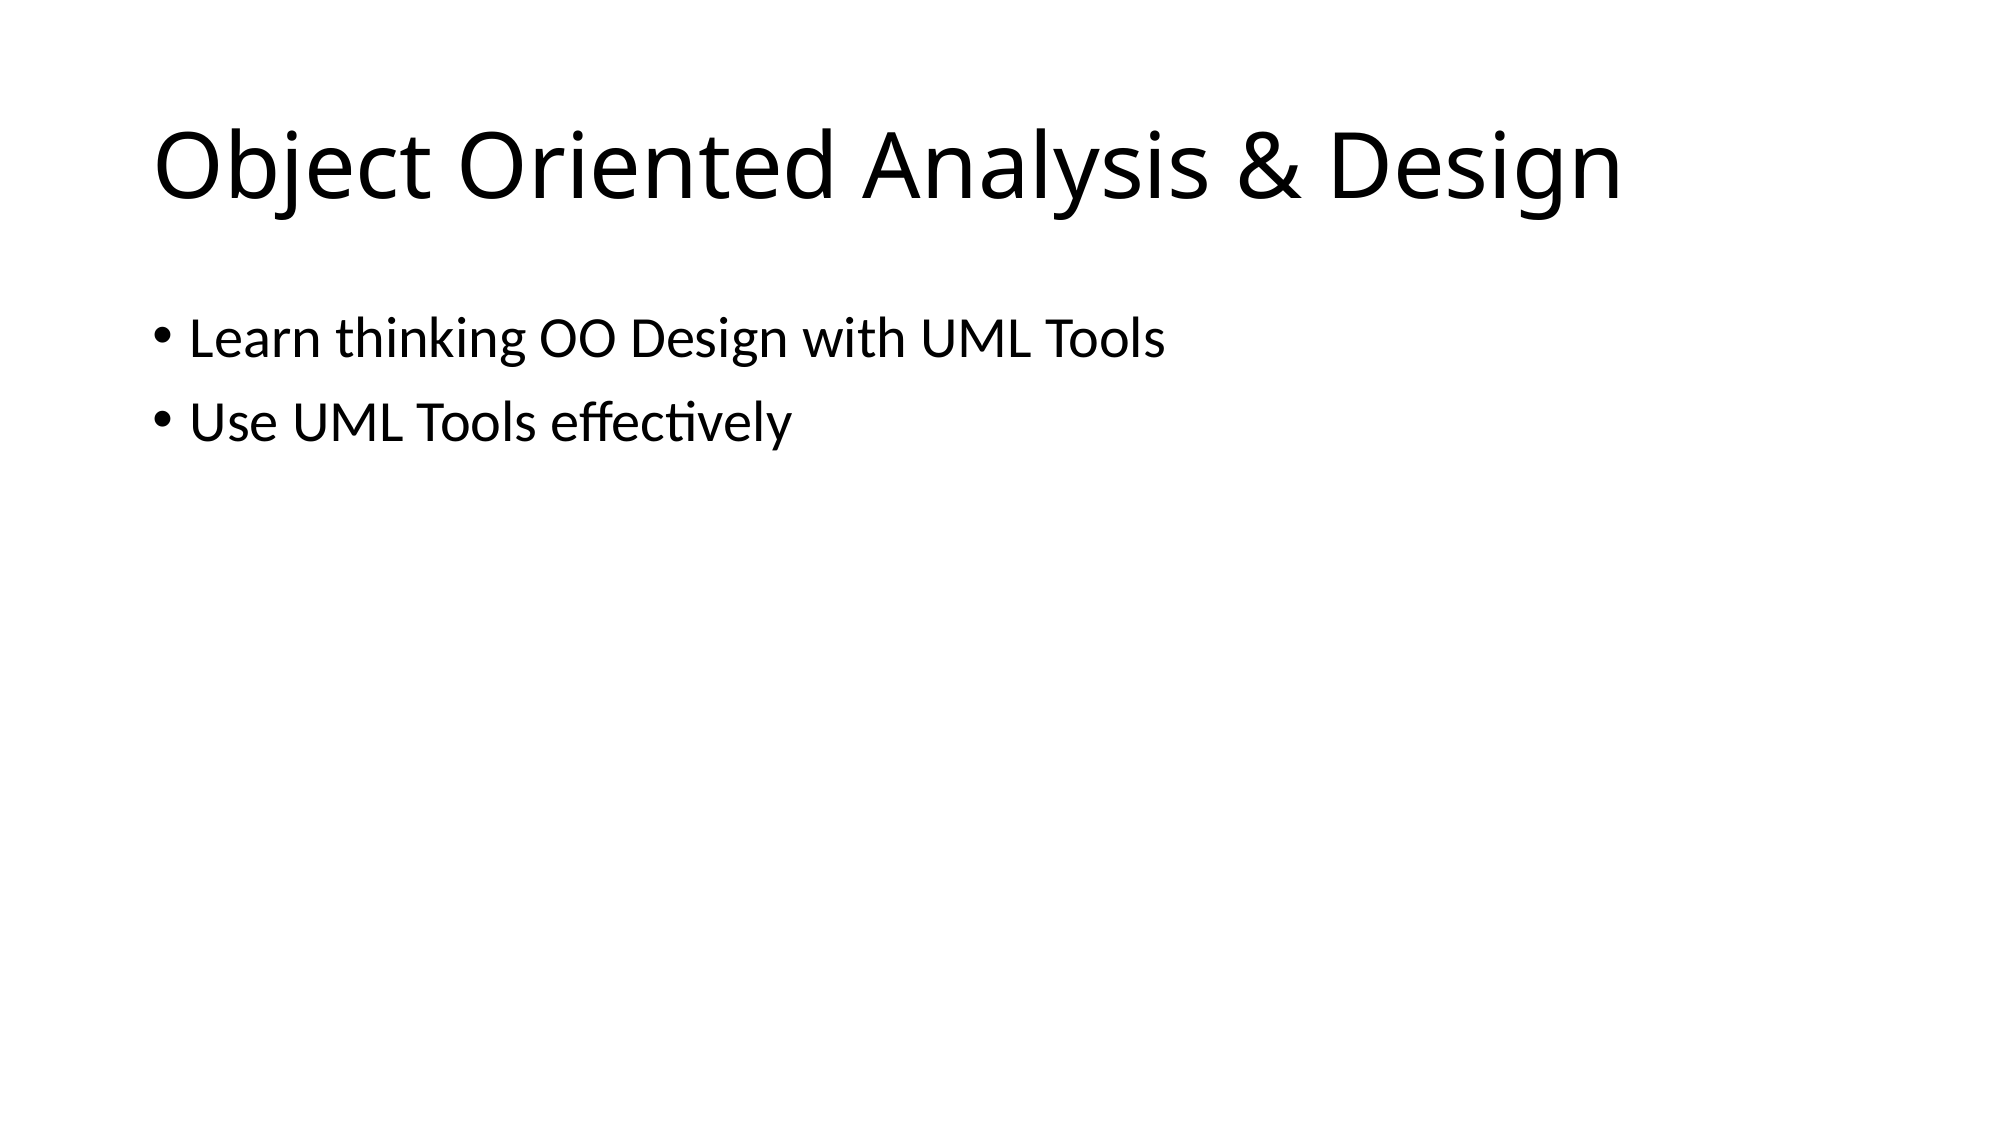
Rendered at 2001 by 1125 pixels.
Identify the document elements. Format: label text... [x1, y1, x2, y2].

title Object Oriented Analysis & Design [137, 59, 1863, 278]
list Learn thinking OO Design with UML Tools Use UML Tools effectively [137, 299, 1863, 1014]
